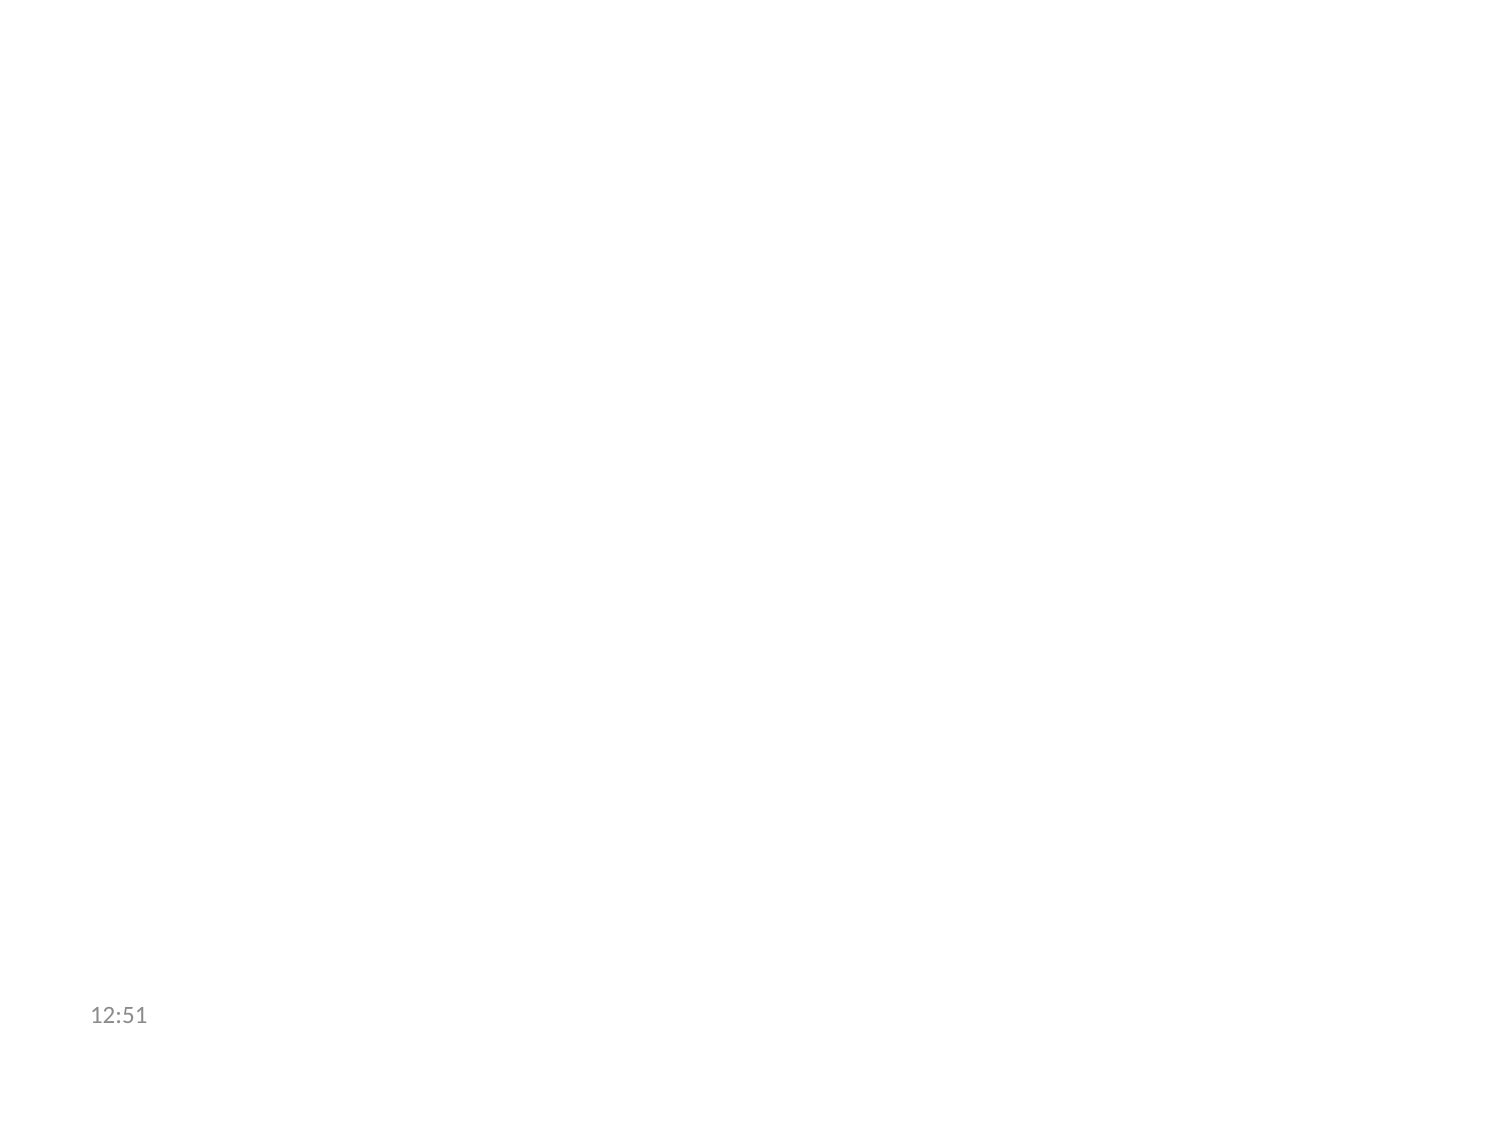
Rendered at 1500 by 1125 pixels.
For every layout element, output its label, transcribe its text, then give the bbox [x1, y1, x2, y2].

text_box 15:35 [75, 983, 425, 1044]
